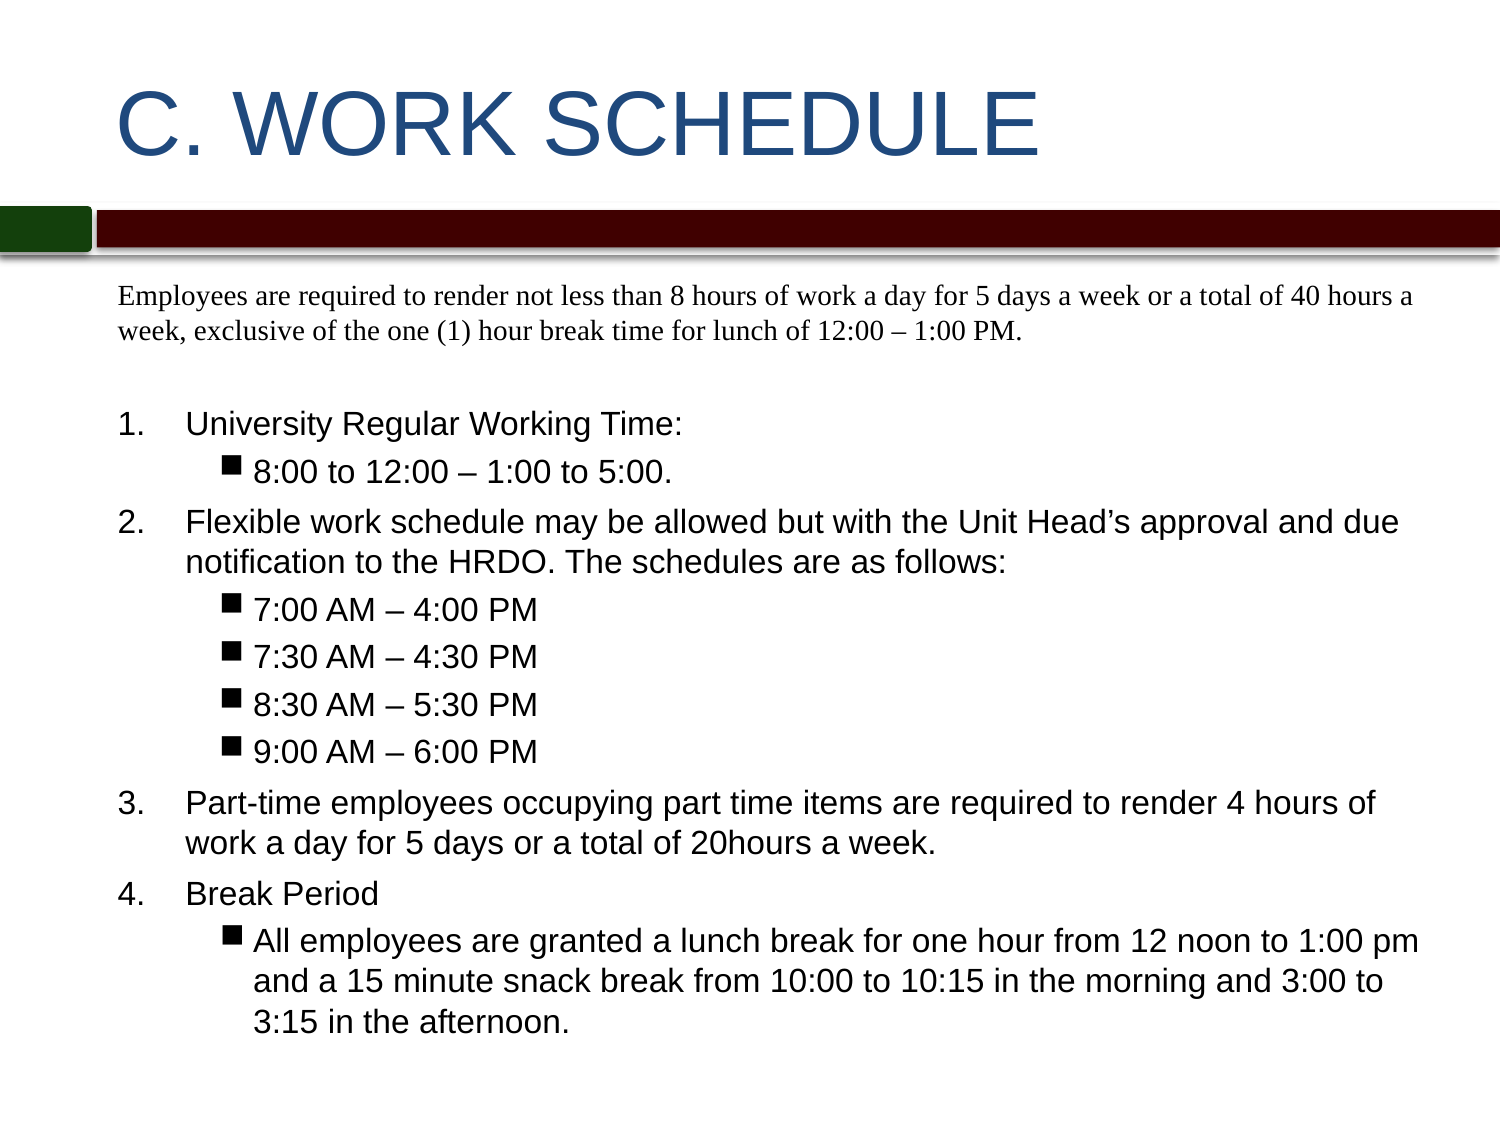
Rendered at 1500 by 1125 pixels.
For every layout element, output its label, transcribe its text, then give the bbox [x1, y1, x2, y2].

list Employees are required to render not less than 8 hours of work a day for 5 days a week or a total of 40 hours a week, exclusive of the one (1) hour break time for lunch of 12:00 – 1:00 PM. University Regular Working Time: 8:00 to 12:00 – 1:00 to 5:00. Flexible work schedule may be allowed but with the Unit Head’s approval and due notification to the HRDO. The schedules are as follows: 7:00 AM – 4:00 PM 7:30 AM – 4:30 PM 8:30 AM – 5:30 PM 9:00 AM – 6:00 PM Part-time employees occupying part time items are required to render 4 hours of work a day for 5 days or a total of 20hours a week. Break Period All employees are granted a lunch break for one hour from 12 noon to 1:00 pm and a 15 minute snack break from 10:00 to 10:15 in the morning and 3:00 to 3:15 in the afternoon. [102, 384, 1441, 1050]
title C. WORK SCHEDULE [100, 37, 1438, 200]
text_box [100, 267, 1438, 379]
